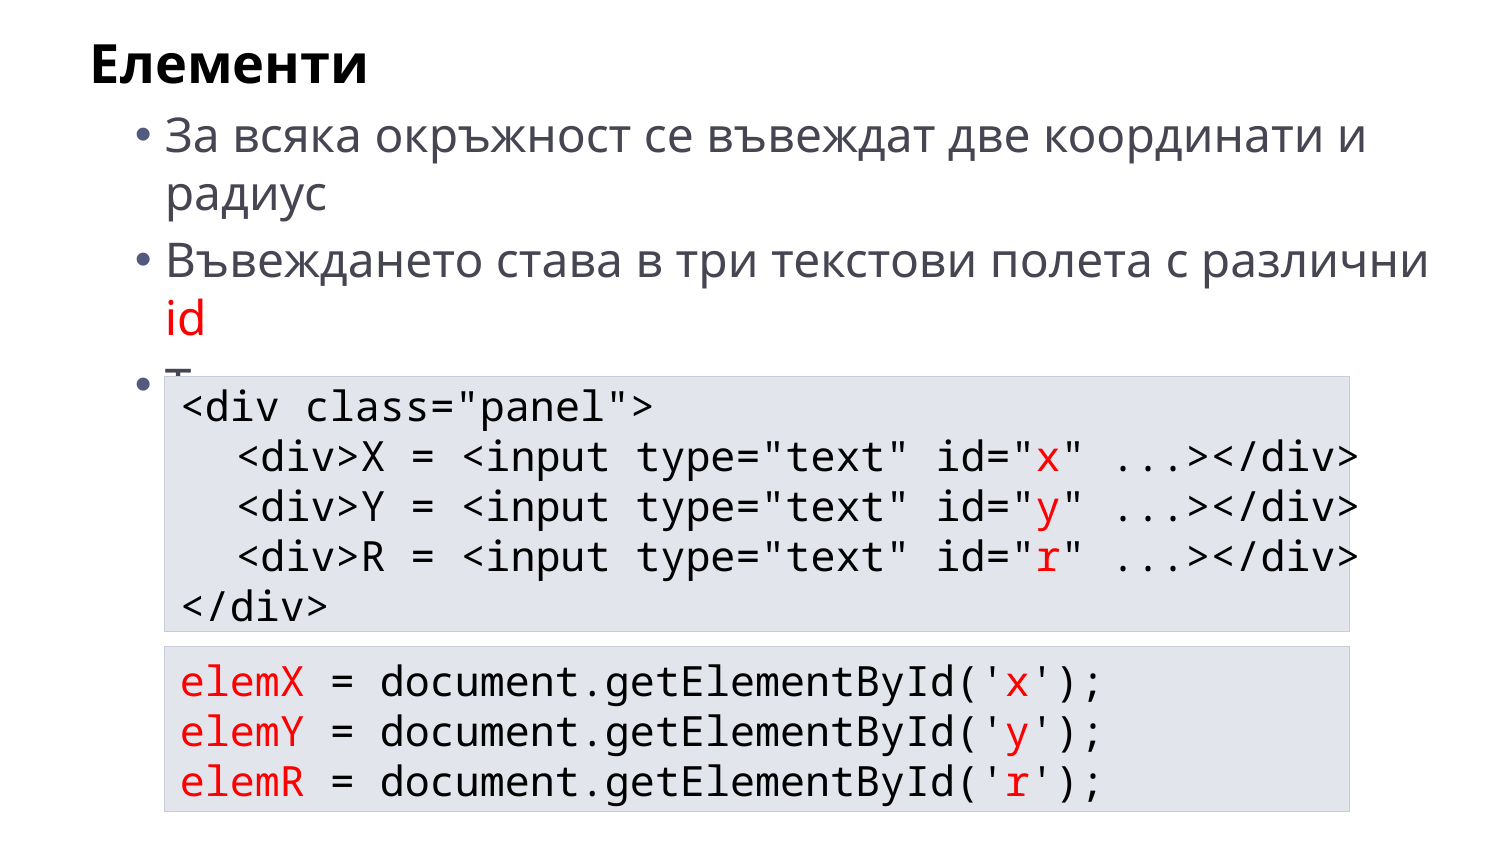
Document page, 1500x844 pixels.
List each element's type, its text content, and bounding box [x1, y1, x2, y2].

list Елементи За всяка окръжност се въвеждат две координати и радиус Въвеждането става в три текстови полета с различни id Текстовите полета се ползват често, затова са създадени и променливите elemX, elemY и elemR. [75, 21, 1475, 835]
text_box elemX = document.getElementById('x'); elemY = document.getElementById('y'); elemR = document.getElementById('r'); [164, 646, 1350, 812]
text_box <div class="panel"> <div>X = <input type="text" id="x" ...></div> <div>Y = <input type="text" id="y" ...></div> <div>R = <input type="text" id="r" ...></div> </div> [164, 376, 1350, 632]
